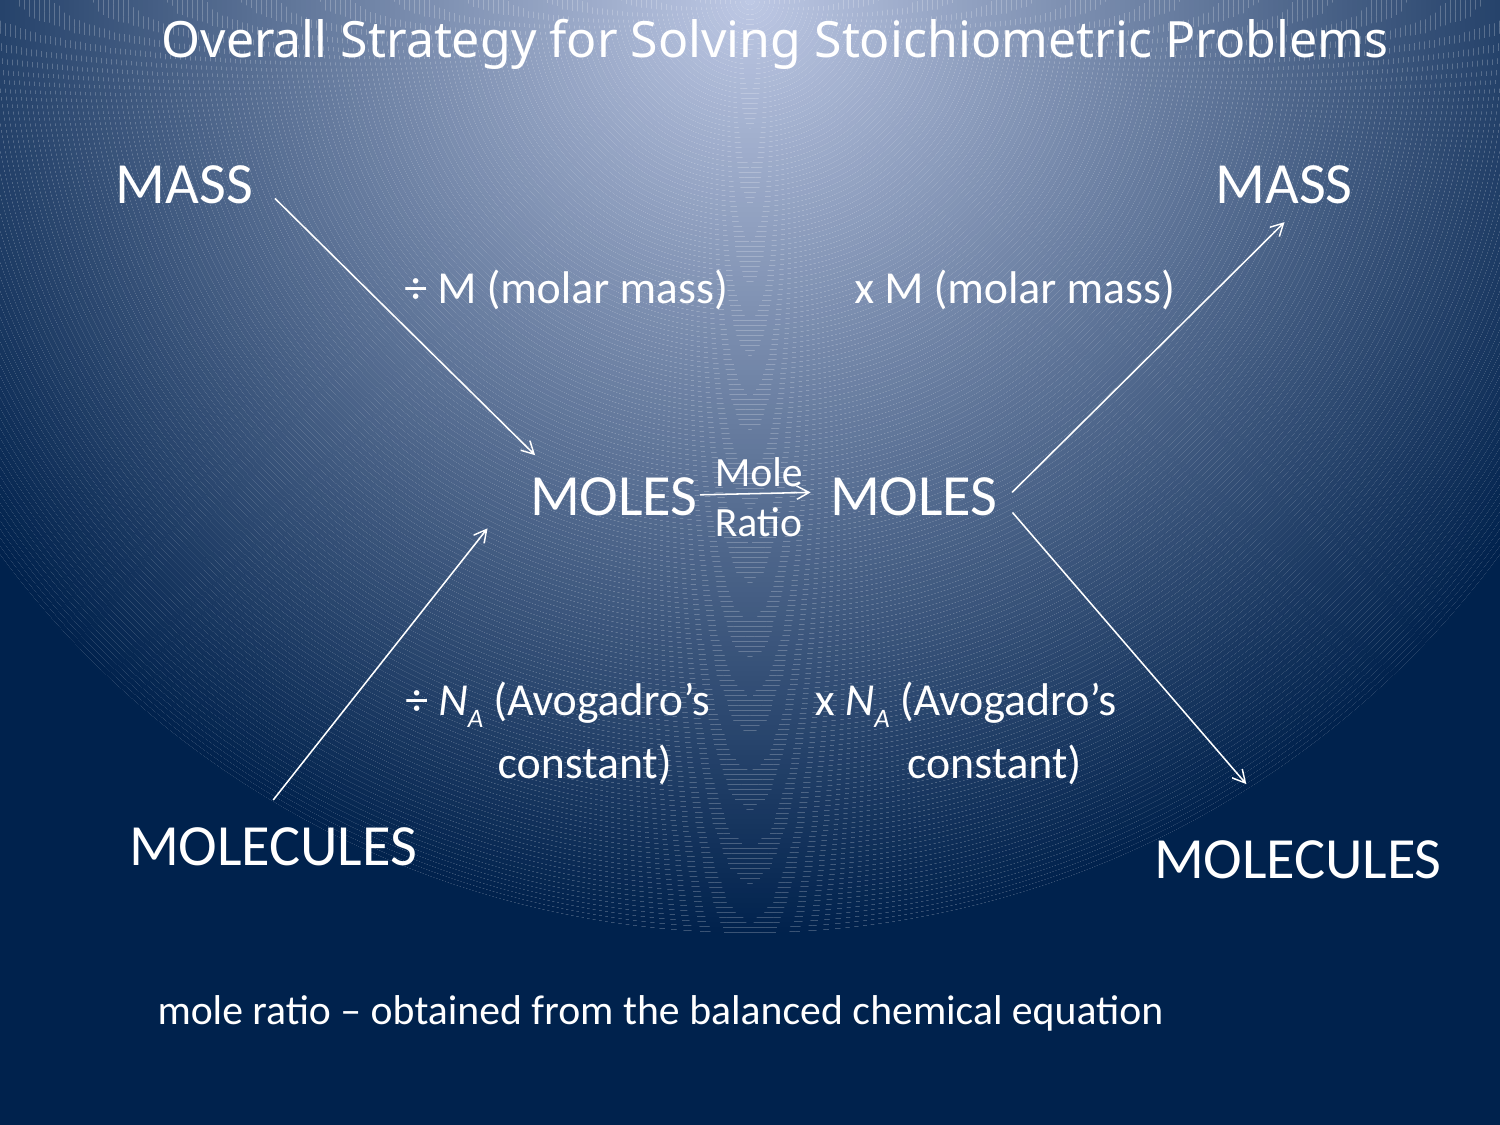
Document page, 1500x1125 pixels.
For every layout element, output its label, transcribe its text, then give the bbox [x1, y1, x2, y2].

text_box ÷ NA (Avogadro’s constant) [491, 662, 725, 795]
text_box MOLES MOLES [825, 450, 1013, 535]
text_box x M (molar mass) [839, 249, 1009, 320]
text_box ÷ M (molar mass) [540, 249, 744, 320]
text_box MOLECULES [1139, 812, 1457, 898]
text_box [272, 528, 488, 801]
text_box mole ratio – obtained from the balanced chemical equation [142, 975, 1179, 1040]
text_box MASS [1201, 137, 1368, 223]
text_box MASS [101, 137, 268, 223]
text_box MOLES MOLES [515, 450, 699, 535]
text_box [274, 198, 536, 456]
text_box Overall Strategy for Solving Stoichiometric Problems [50, 0, 1500, 75]
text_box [1012, 512, 1247, 785]
text_box Mole Ratio [699, 437, 825, 553]
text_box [1014, 223, 1285, 494]
text_box x NA (Avogadro’s constant) [800, 662, 1138, 795]
text_box MOLECULES [114, 800, 432, 885]
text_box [699, 492, 811, 496]
